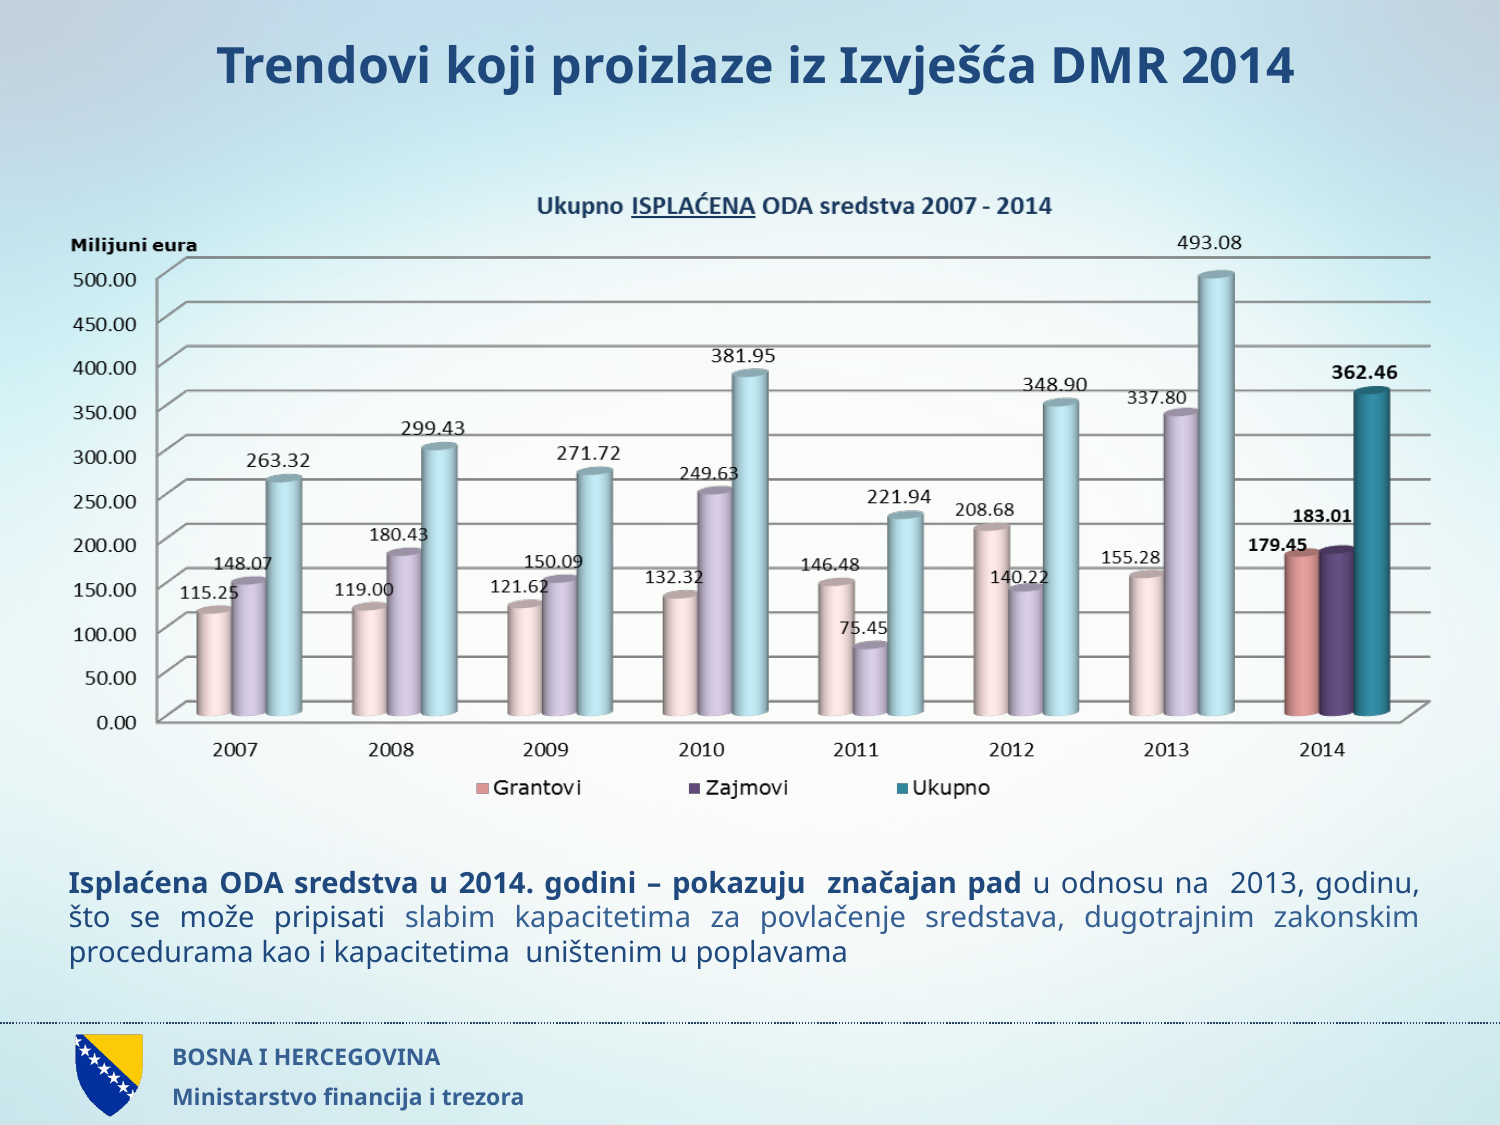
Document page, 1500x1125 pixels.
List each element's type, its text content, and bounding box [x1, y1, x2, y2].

picture [41, 160, 1483, 802]
text_box Trendovi koji proizlaze iz Izvješća DMR 2014 [29, 25, 1483, 101]
text_box BOSNA I HERCEGOVINA Ministarstvo financija i trezora [157, 1034, 584, 1125]
picture [75, 1034, 143, 1117]
text_box Isplaćena ODA sredstva u 2014. godini – pokazuju značajan pad u odnosu na 2013, godinu, što se može pripisati slabim kapacitetima za povlačenje sredstava, dugotrajnim zakonskim procedurama kao i kapacitetima uništenim u poplavama [53, 856, 1435, 977]
